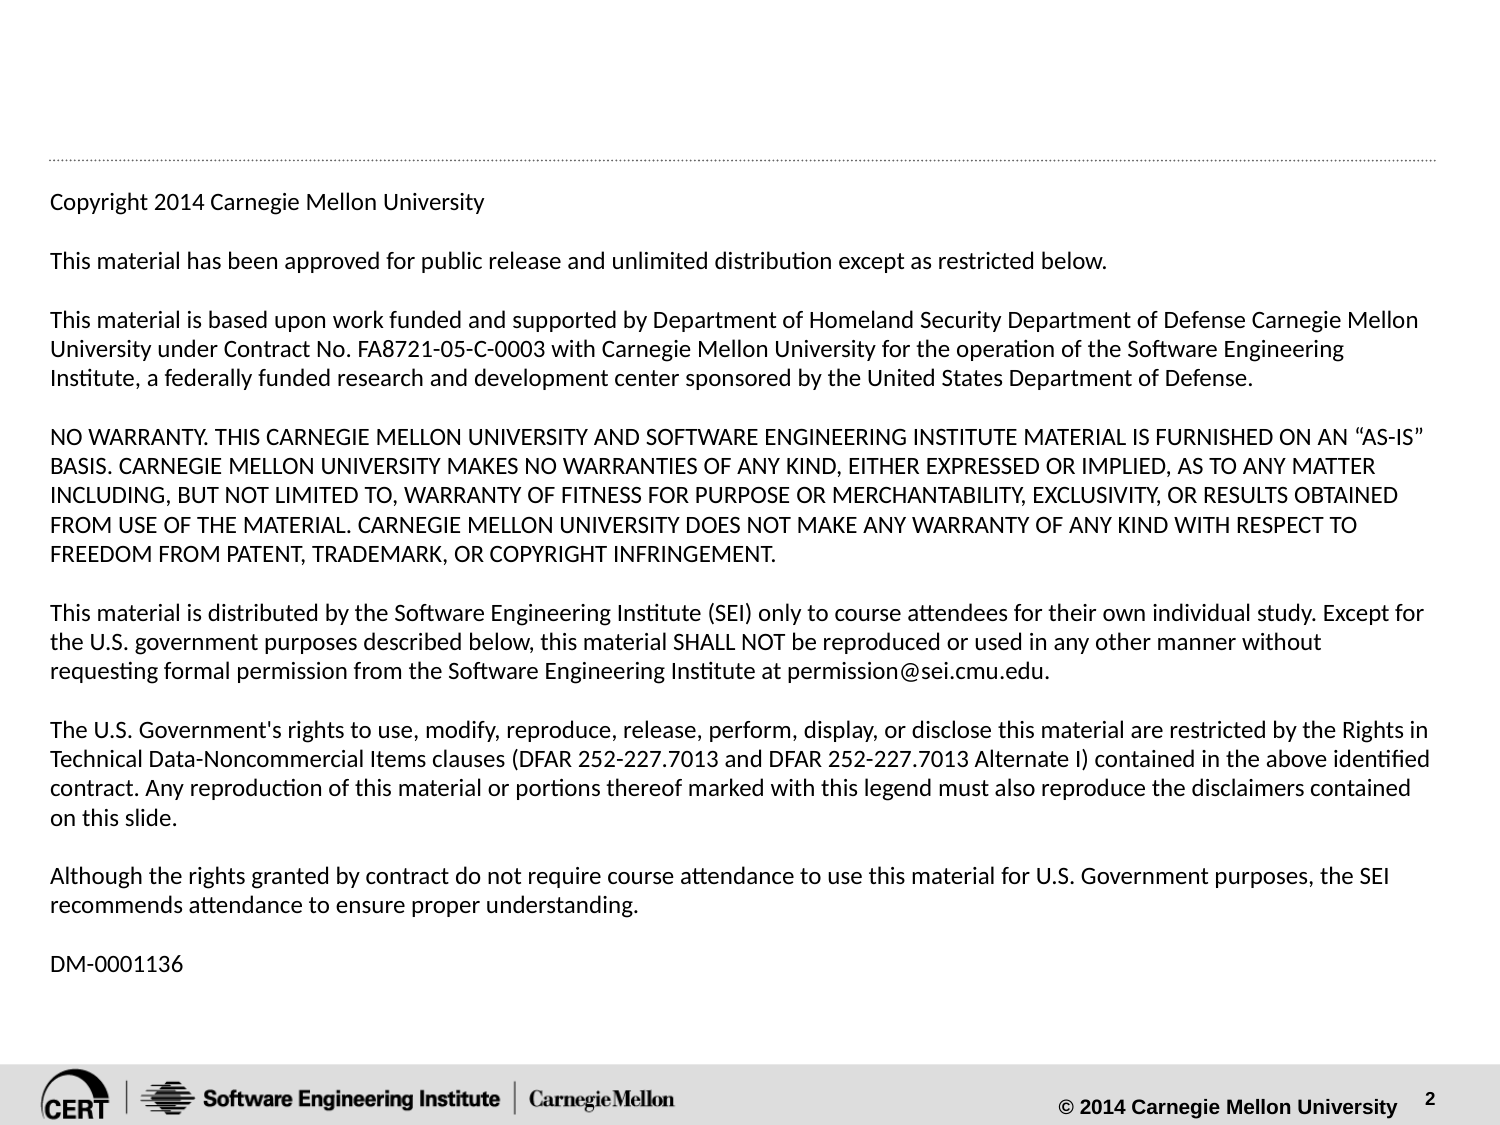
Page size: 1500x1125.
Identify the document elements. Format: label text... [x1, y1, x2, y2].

picture [24, 1065, 688, 1125]
list Copyright 2014 Carnegie Mellon University This material has been approved for public release and unlimited distribution except as restricted below. This material is based upon work funded and supported by Department of Homeland Security Department of Defense Carnegie Mellon University under Contract No. FA8721-05-C-0003 with Carnegie Mellon University for the operation of the Software Engineering Institute, a federally funded research and development center sponsored by the United States Department of Defense. NO WARRANTY. THIS CARNEGIE MELLON UNIVERSITY AND SOFTWARE ENGINEERING INSTITUTE MATERIAL IS FURNISHED ON AN “AS-IS” BASIS. CARNEGIE MELLON UNIVERSITY MAKES NO WARRANTIES OF ANY KIND, EITHER EXPRESSED OR IMPLIED, AS TO ANY MATTER INCLUDING, BUT NOT LIMITED TO, WARRANTY OF FITNESS FOR PURPOSE OR MERCHANTABILITY, EXCLUSIVITY, OR RESULTS OBTAINED FROM USE OF THE MATERIAL. CARNEGIE MELLON UNIVERSITY DOES NOT MAKE ANY WARRANTY OF ANY KIND WITH RESPECT TO FREEDOM FROM PATENT, TRADEMARK, OR COPYRIGHT INFRINGEMENT. This material is distributed by the Software Engineering Institute (SEI) only to course attendees for their own individual study. Except for the U.S. government purposes described below, this material SHALL NOT be reproduced or used in any other manner without requesting formal permission from the Software Engineering Institute at permission@sei.cmu.edu. The U.S. Government's rights to use, modify, reproduce, release, perform, display, or disclose this material are restricted by the Rights in Technical Data-Noncommercial Items clauses (DFAR 252-227.7013 and DFAR 252-227.7013 Alternate I) contained in the above identified contract. Any reproduction of this material or portions thereof marked with this legend must also reproduce the disclaimers contained on this slide. Although the rights granted by contract do not require course attendance to use this material for U.S. Government purposes, the SEI recommends attendance to ensure proper understanding. DM-0001136 [49, 187, 1438, 1051]
